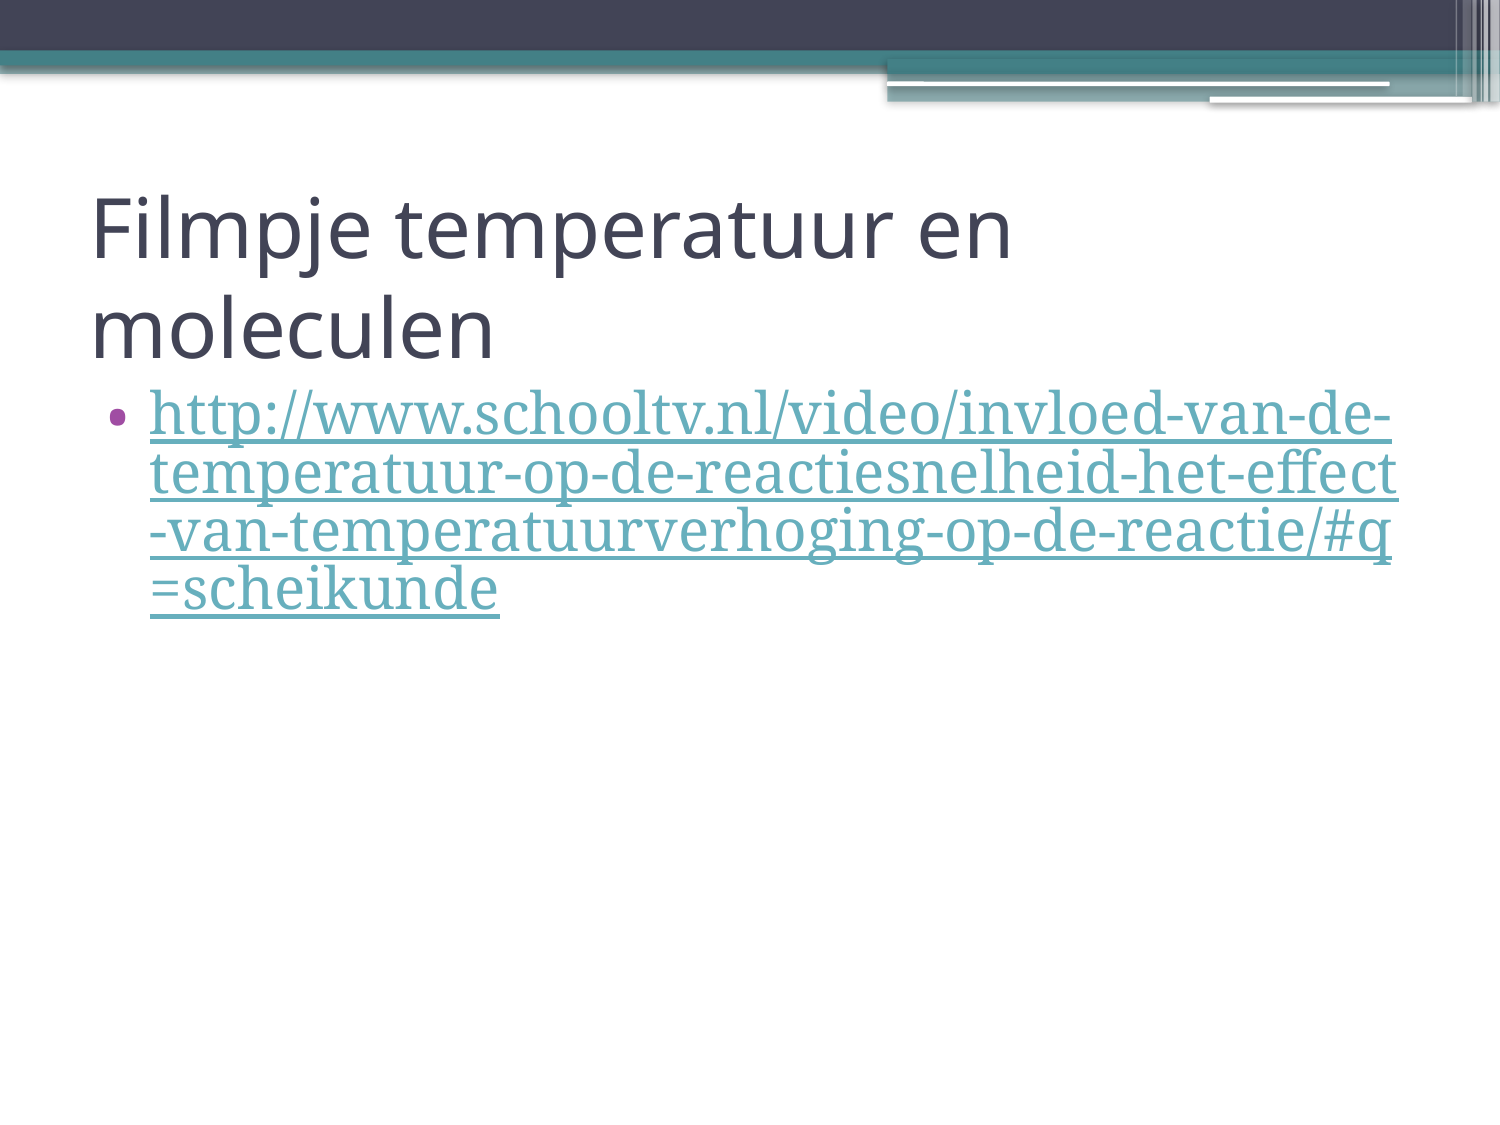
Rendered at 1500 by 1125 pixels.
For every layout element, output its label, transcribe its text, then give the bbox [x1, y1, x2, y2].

list http://www.schooltv.nl/video/invloed-van-de-temperatuur-op-de-reactiesnelheid-het-effect-van-temperatuurverhoging-op-de-reactie/#q=scheikunde [75, 368, 1425, 1079]
title Filmpje temperatuur en moleculen [75, 187, 1425, 363]
